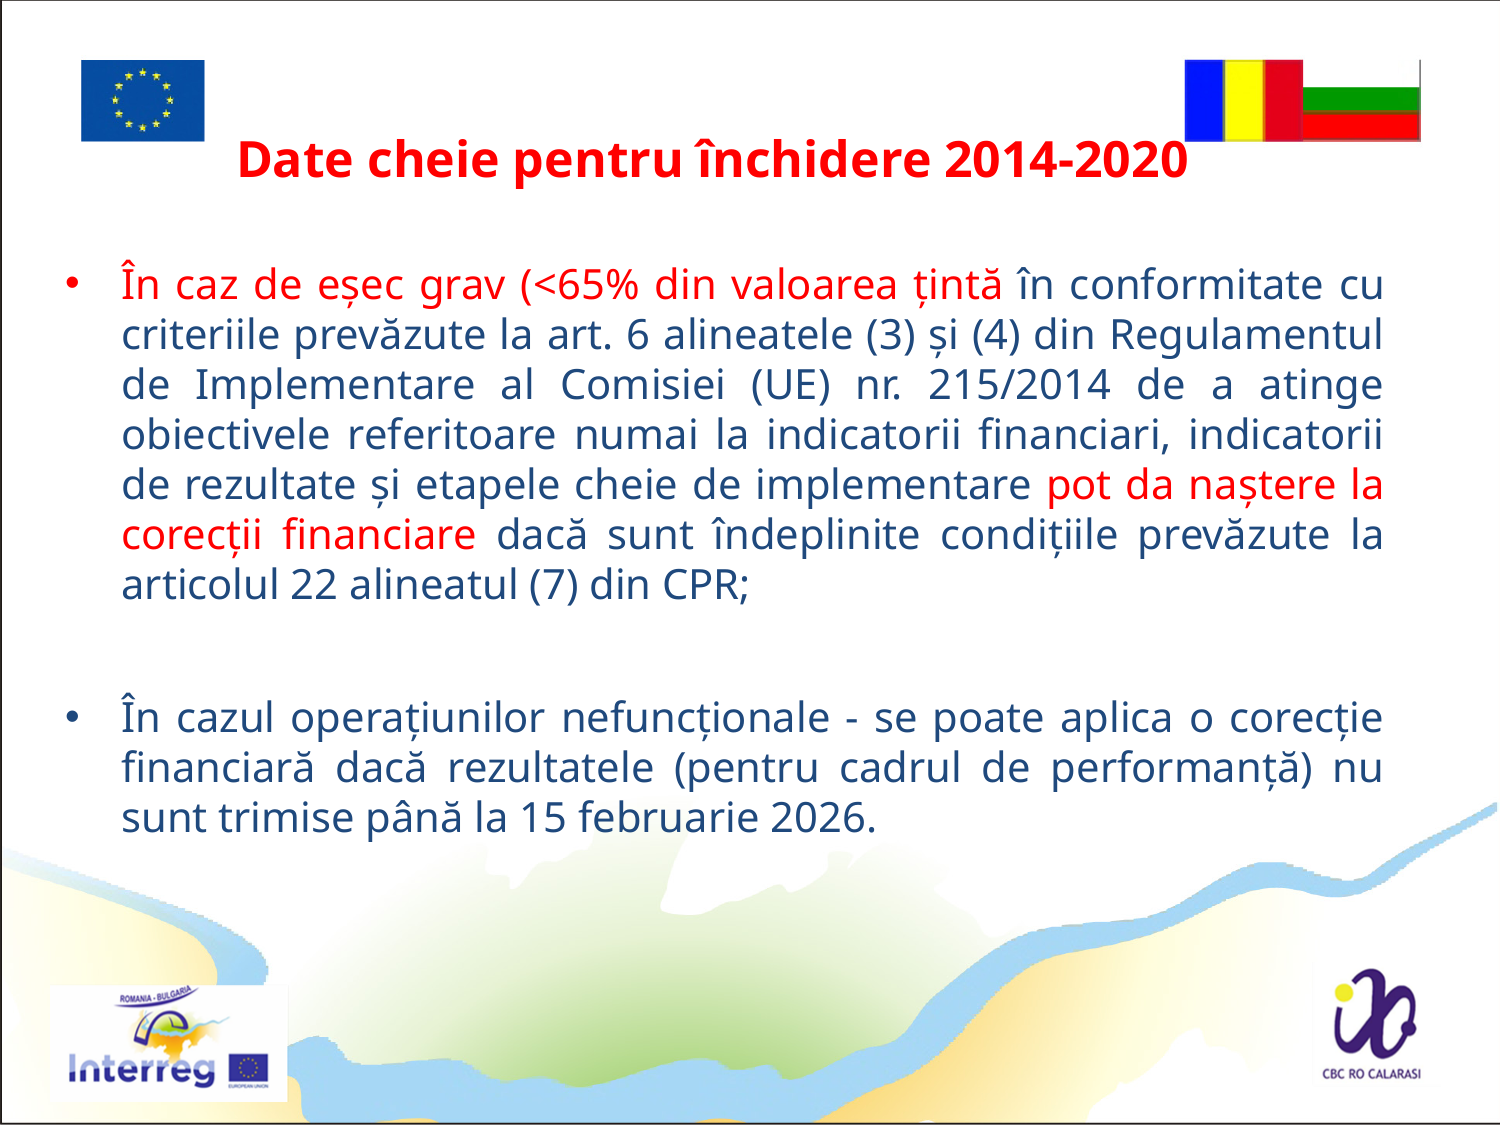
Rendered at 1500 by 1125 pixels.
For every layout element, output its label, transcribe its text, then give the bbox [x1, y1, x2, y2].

title Date cheie pentru închidere 2014-2020 [37, 62, 1388, 193]
list În caz de eșec grav (<65% din valoarea țintă în conformitate cu criteriile prevăzute la art. 6 alineatele (3) și (4) din Regulamentul de Implementare al Comisiei (UE) nr. 215/2014 de a atinge obiectivele referitoare numai la indicatorii financiari, indicatorii de rezultate și etapele cheie de implementare pot da naștere la corecții financiare dacă sunt îndeplinite condițiile prevăzute la articolul 22 alineatul (7) din CPR; În cazul operațiunilor nefuncționale - se poate aplica o corecție financiară dacă rezultatele (pentru cadrul de performanță) nu sunt trimise până la 15 februarie 2026. [49, 249, 1401, 961]
picture [0, 0, 1500, 1125]
